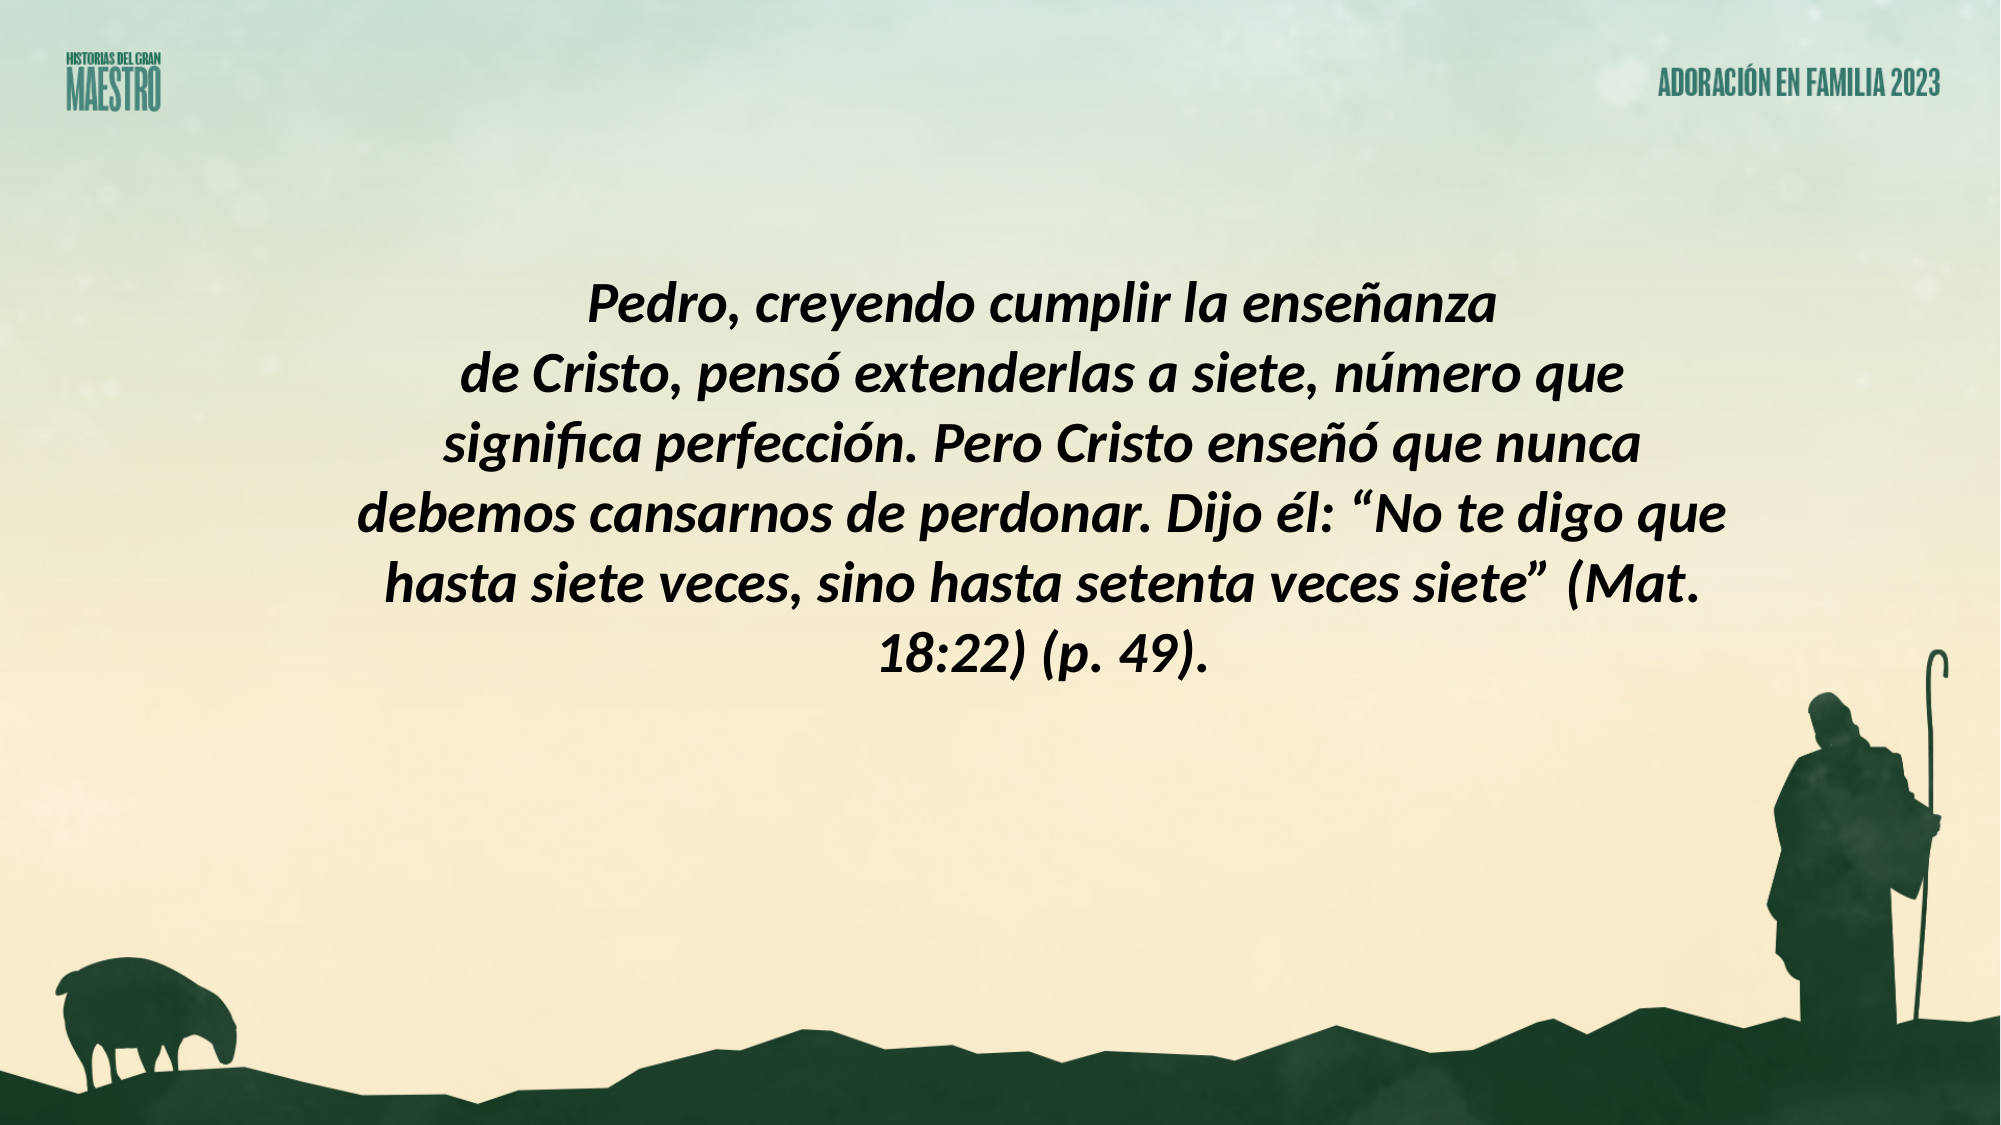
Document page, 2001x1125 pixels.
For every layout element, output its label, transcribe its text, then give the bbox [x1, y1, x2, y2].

picture [0, 0, 2001, 1125]
text_box Pedro, creyendo cumplir la enseñanza de Cristo, pensó extenderlas a siete, número que significa perfección. Pero Cristo enseñó que nunca debemos cansarnos de perdonar. Dijo él: “No te digo que hasta siete veces, sino hasta setenta veces siete” (Mat. 18:22) (p. 49). [343, 256, 1744, 692]
